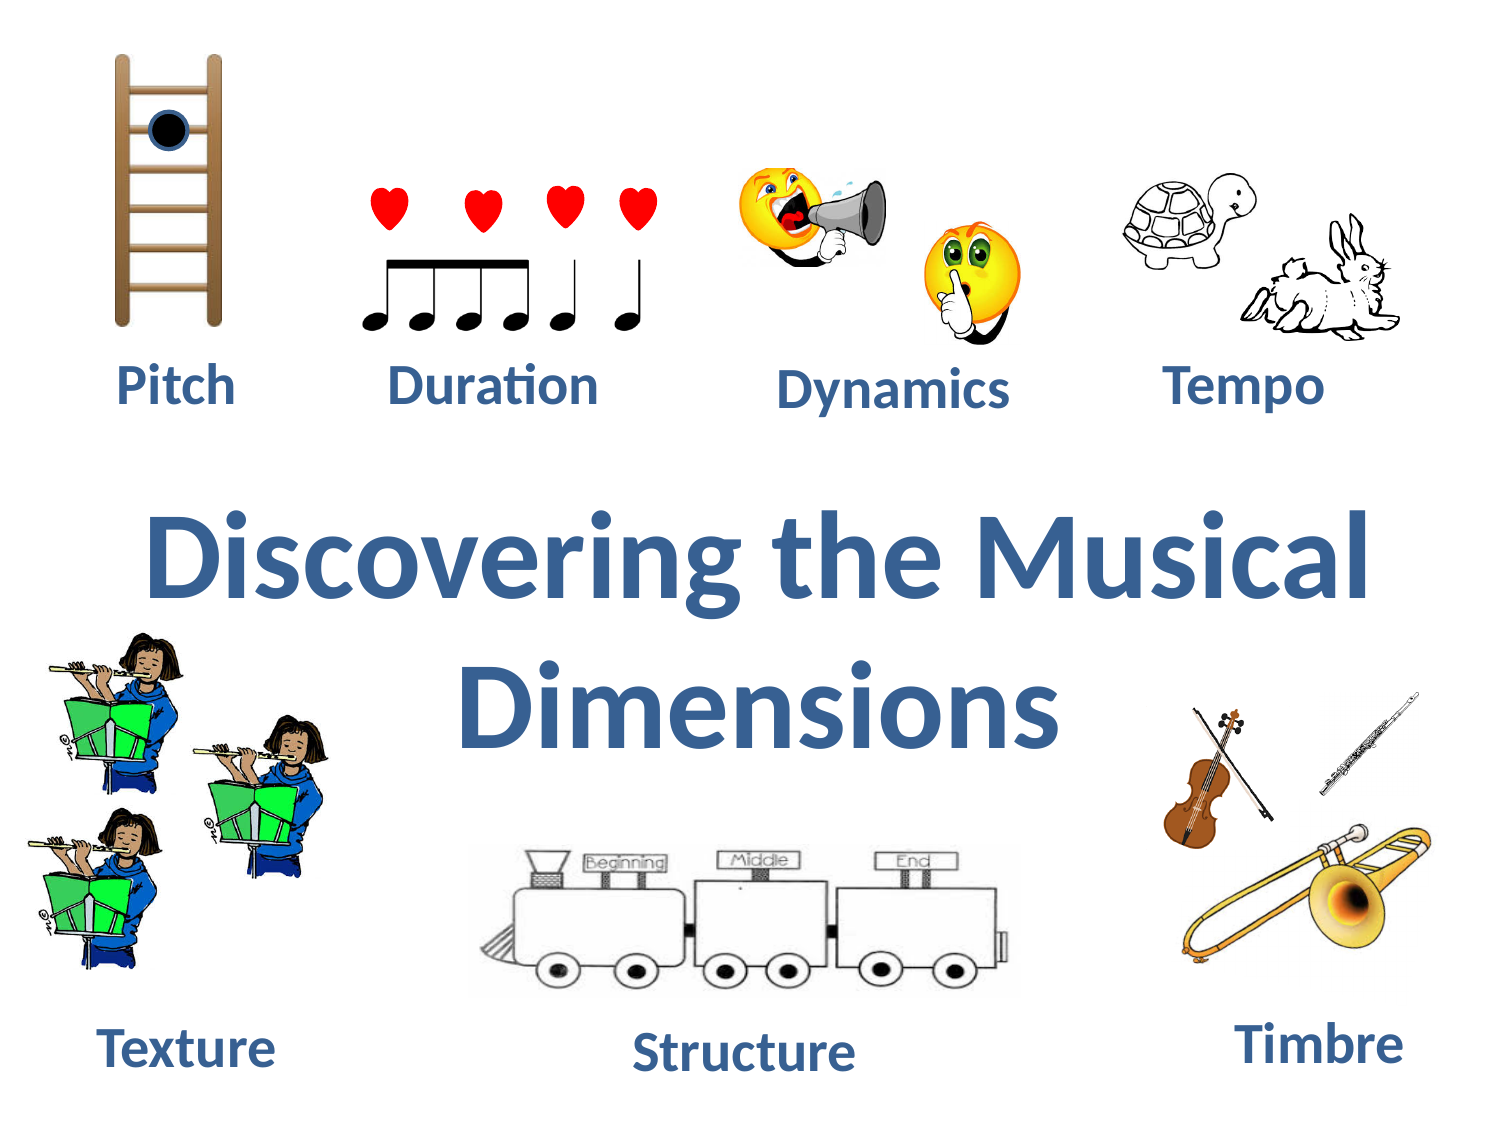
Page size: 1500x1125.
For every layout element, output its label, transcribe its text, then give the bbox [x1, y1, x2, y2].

picture [115, 54, 222, 327]
text_box Texture [42, 1001, 331, 1087]
text_box [465, 191, 502, 232]
title Discovering the Musical Dimensions [50, 503, 1467, 745]
text_box Duration [331, 338, 657, 424]
text_box Timbre [1219, 997, 1421, 1083]
picture [923, 221, 1022, 345]
picture [468, 843, 1022, 998]
picture [737, 168, 886, 267]
text_box [547, 186, 584, 227]
text_box Tempo [1121, 338, 1367, 424]
picture [1146, 692, 1438, 1014]
text_box [620, 188, 657, 229]
picture [23, 805, 165, 970]
picture [1121, 173, 1400, 342]
text_box Pitch [101, 338, 253, 424]
picture [188, 712, 331, 880]
picture [347, 246, 651, 342]
text_box Dynamics [749, 342, 1038, 428]
text_box Structure [617, 1007, 873, 1091]
picture [45, 630, 186, 796]
text_box [371, 188, 408, 229]
